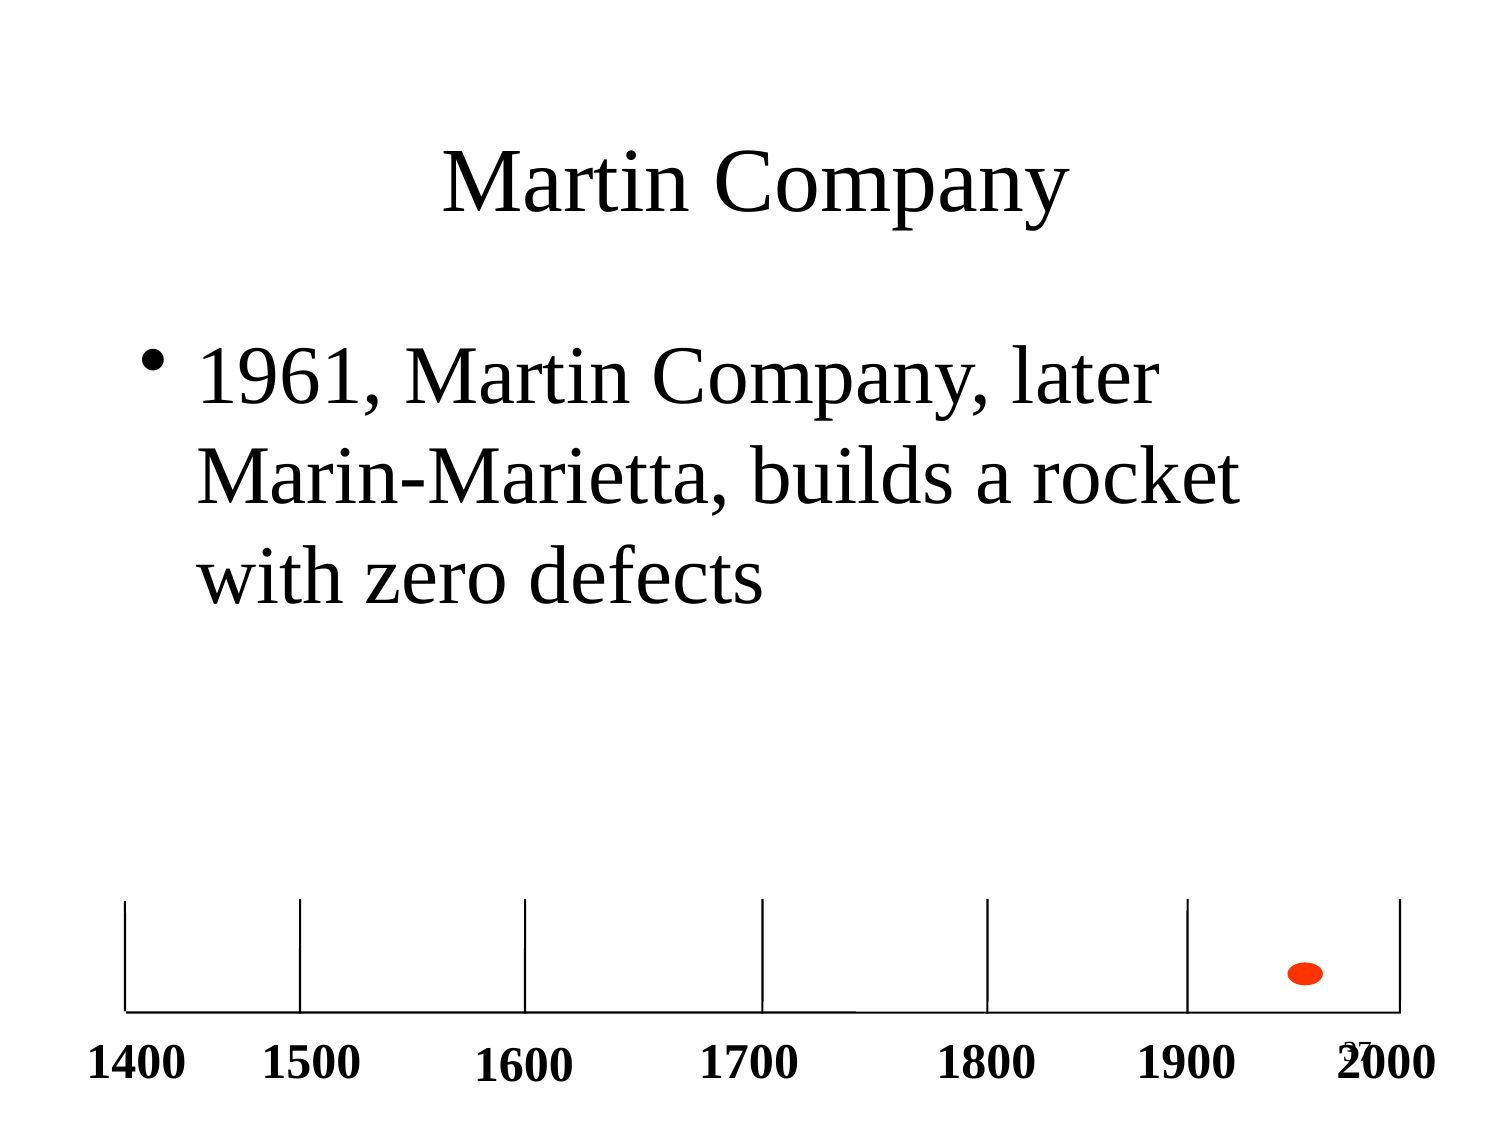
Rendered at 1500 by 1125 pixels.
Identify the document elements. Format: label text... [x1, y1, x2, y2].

text_box 1600 [459, 1024, 601, 1099]
title Martin Company [112, 99, 1400, 250]
text_box 1700 [684, 1022, 814, 1097]
text_box 1900 [1121, 1022, 1252, 1097]
list 1961, Martin Company, later Marin-Marietta, builds a rocket with zero defects [125, 312, 1413, 800]
text_box 1500 [246, 1022, 377, 1097]
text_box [124, 898, 1401, 1014]
text_box 1800 [921, 1022, 1052, 1097]
slide_number 37 [1074, 1025, 1388, 1100]
text_box 2000 [1321, 1021, 1452, 1097]
text_box 1400 [71, 1021, 202, 1097]
